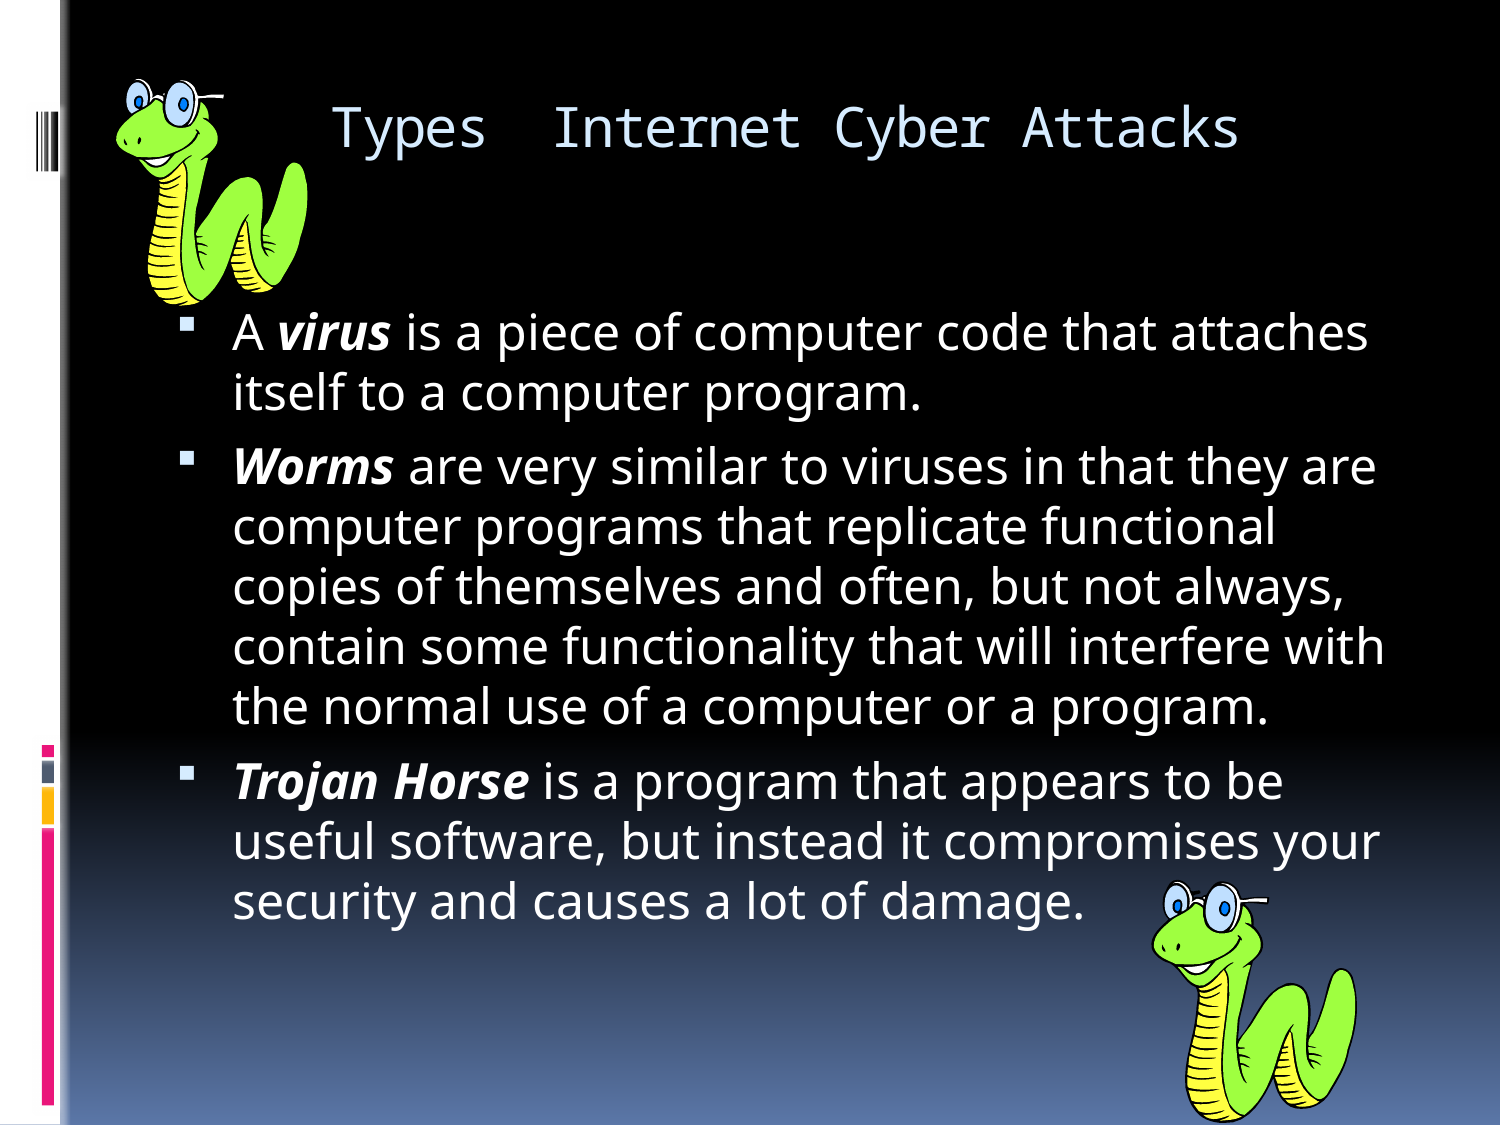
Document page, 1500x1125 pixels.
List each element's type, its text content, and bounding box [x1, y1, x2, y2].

list A virus is a piece of computer code that attaches itself to a computer program. Worms are very similar to viruses in that they are computer programs that replicate functional copies of themselves and often, but not always, contain some functionality that will interfere with the normal use of a computer or a program. Trojan Horse is a program that appears to be useful software, but instead it compromises your security and causes a lot of damage. [150, 292, 1425, 1043]
picture [111, 74, 314, 311]
picture [1149, 877, 1363, 1125]
title Types Internet Cyber Attacks [323, 83, 1425, 234]
